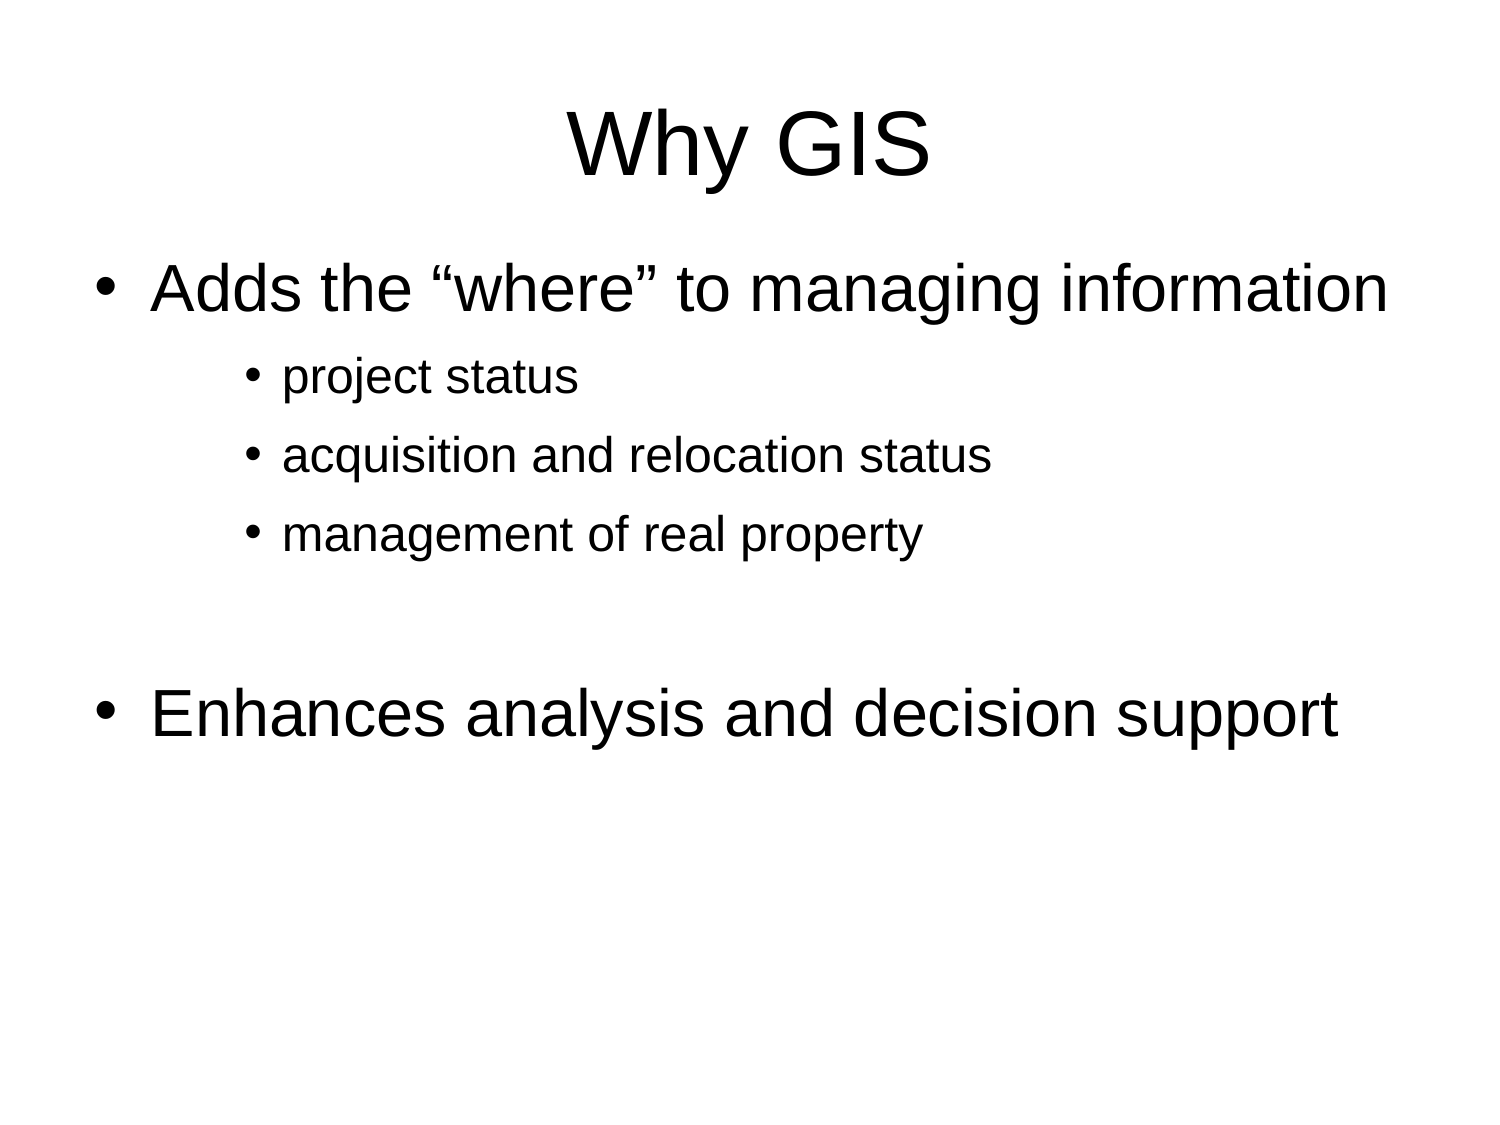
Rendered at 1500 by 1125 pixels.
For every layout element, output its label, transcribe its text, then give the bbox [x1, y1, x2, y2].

title Why GIS [75, 45, 1425, 233]
list Adds the “where” to managing information project status acquisition and relocation status management of real property Enhances analysis and decision support [79, 237, 1430, 980]
